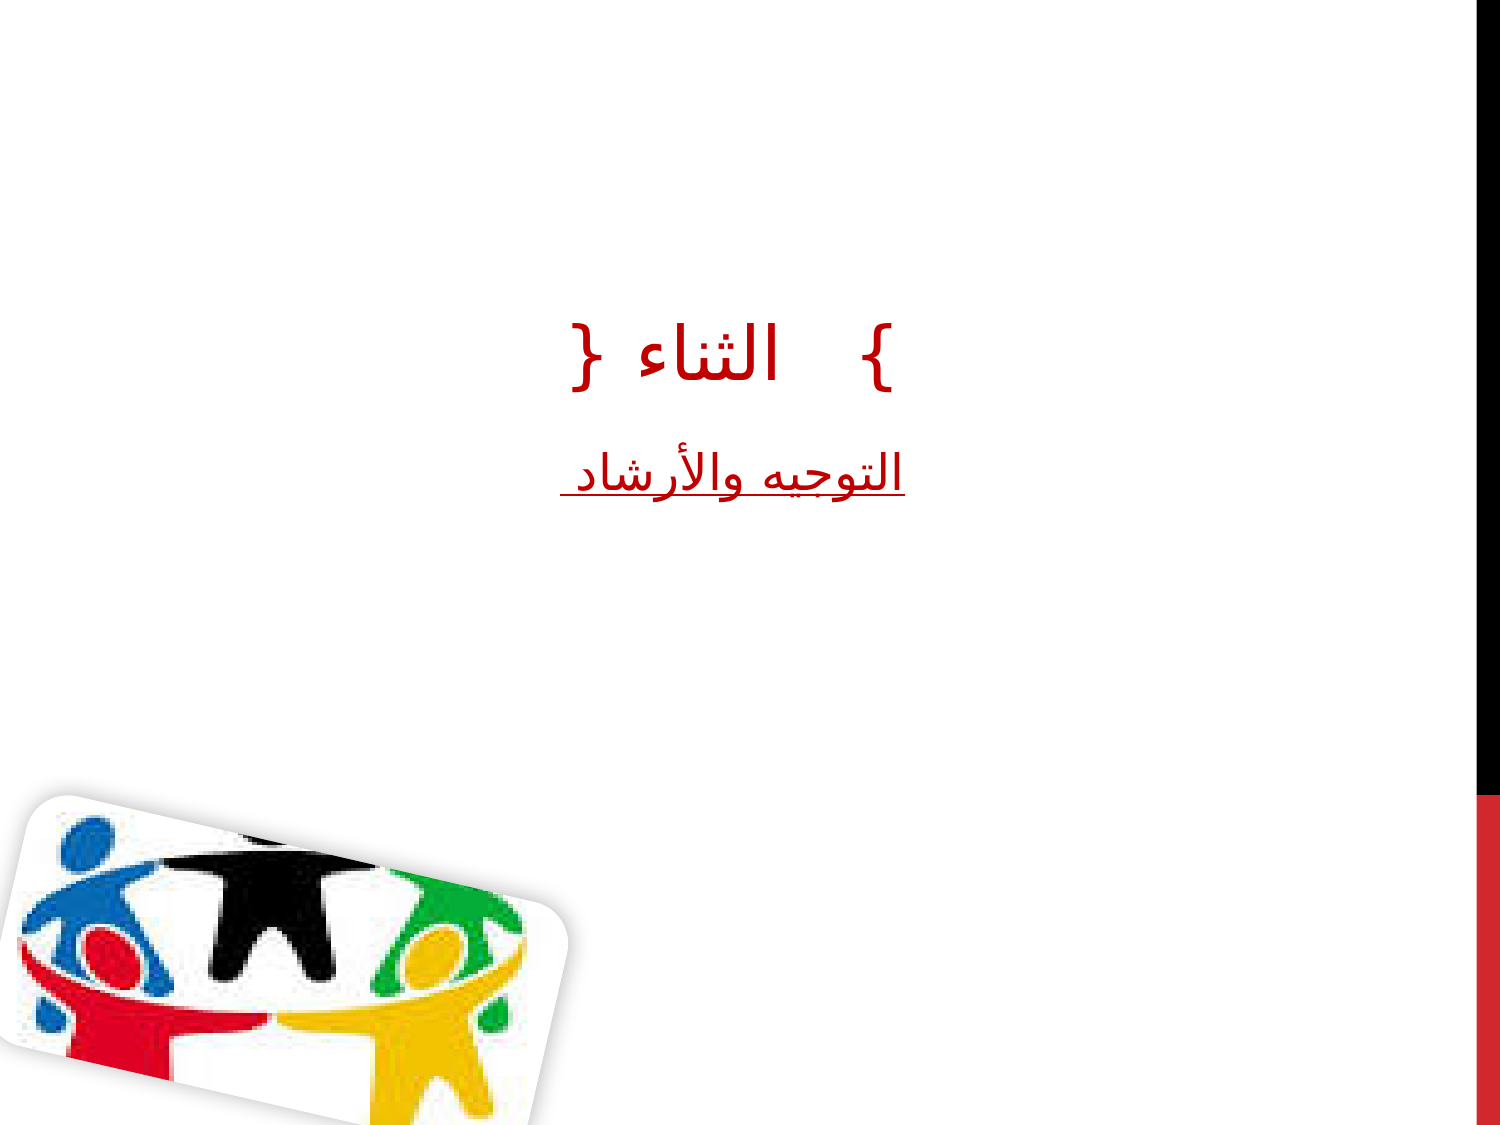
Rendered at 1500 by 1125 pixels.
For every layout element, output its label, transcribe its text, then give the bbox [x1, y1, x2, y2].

picture [0, 795, 569, 1125]
text_box } الثناء { التوجيه والأرشاد [29, 208, 1436, 568]
